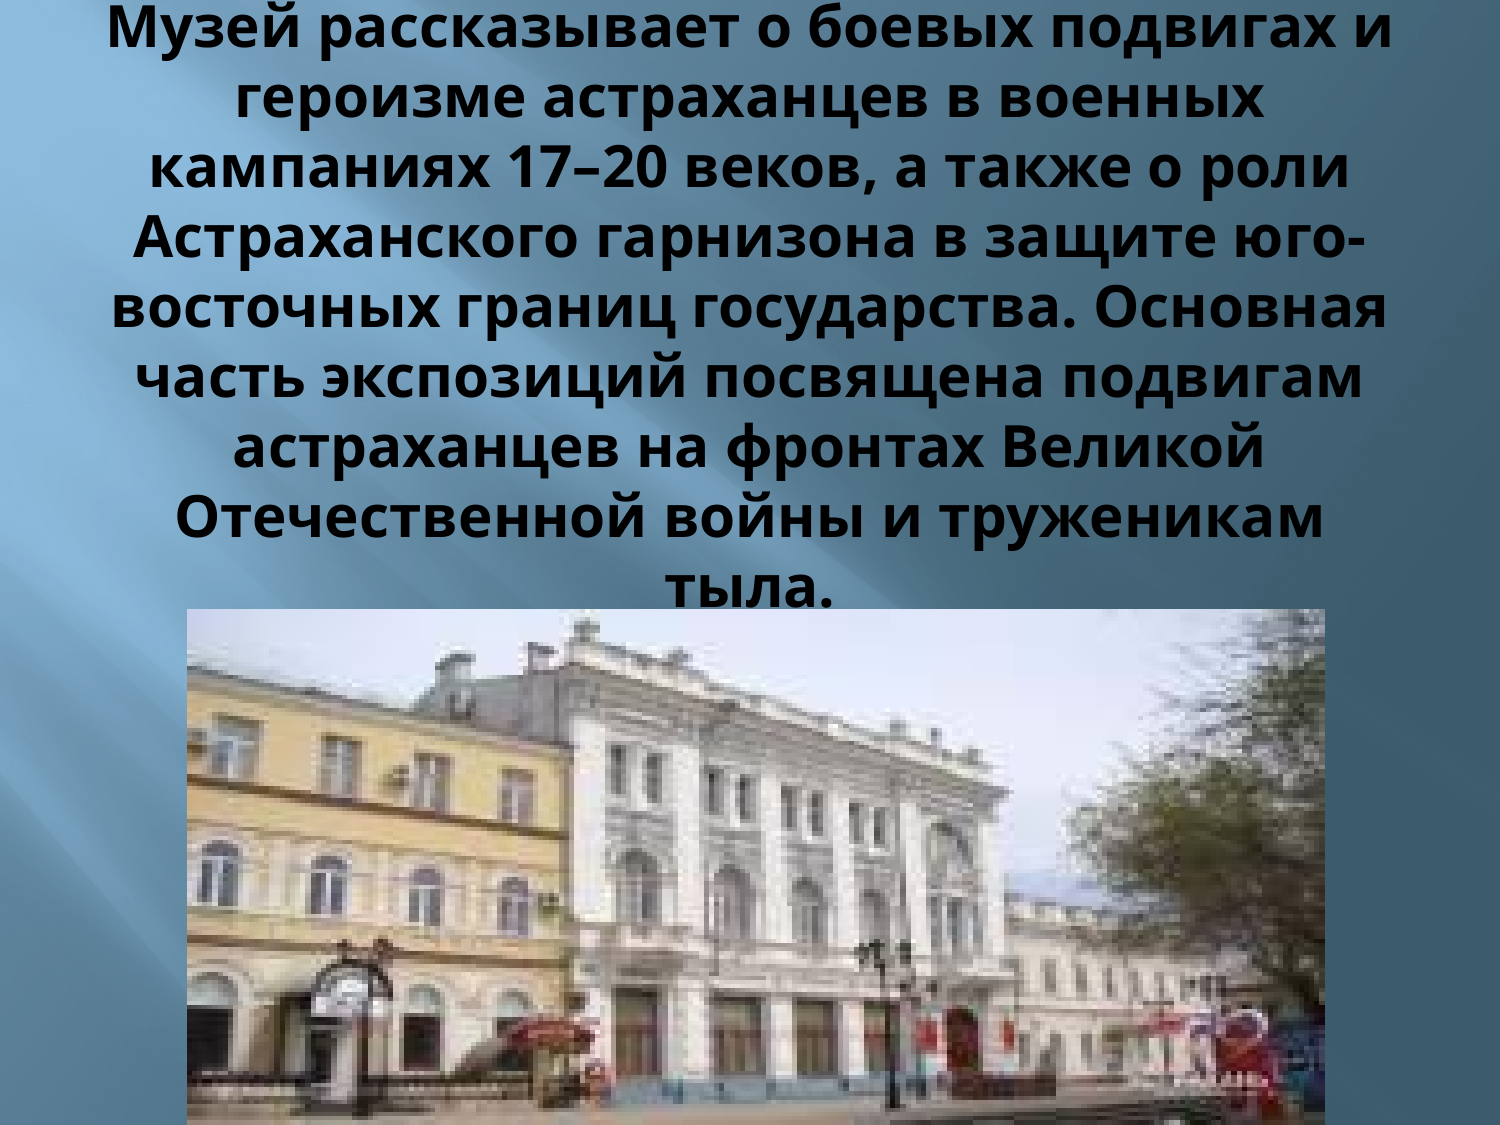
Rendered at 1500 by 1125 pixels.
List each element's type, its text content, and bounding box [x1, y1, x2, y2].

title Музей рассказывает о боевых подвигах и героизме астраханцев в военных кампаниях 17–20 веков, а также о роли Астраханского гарнизона в защите юго-восточных границ государства. Основная часть экспозиций посвящена подвигам астраханцев на фронтах Великой Отечественной войны и труженикам тыла. [75, 45, 1425, 563]
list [187, 609, 1325, 1125]
